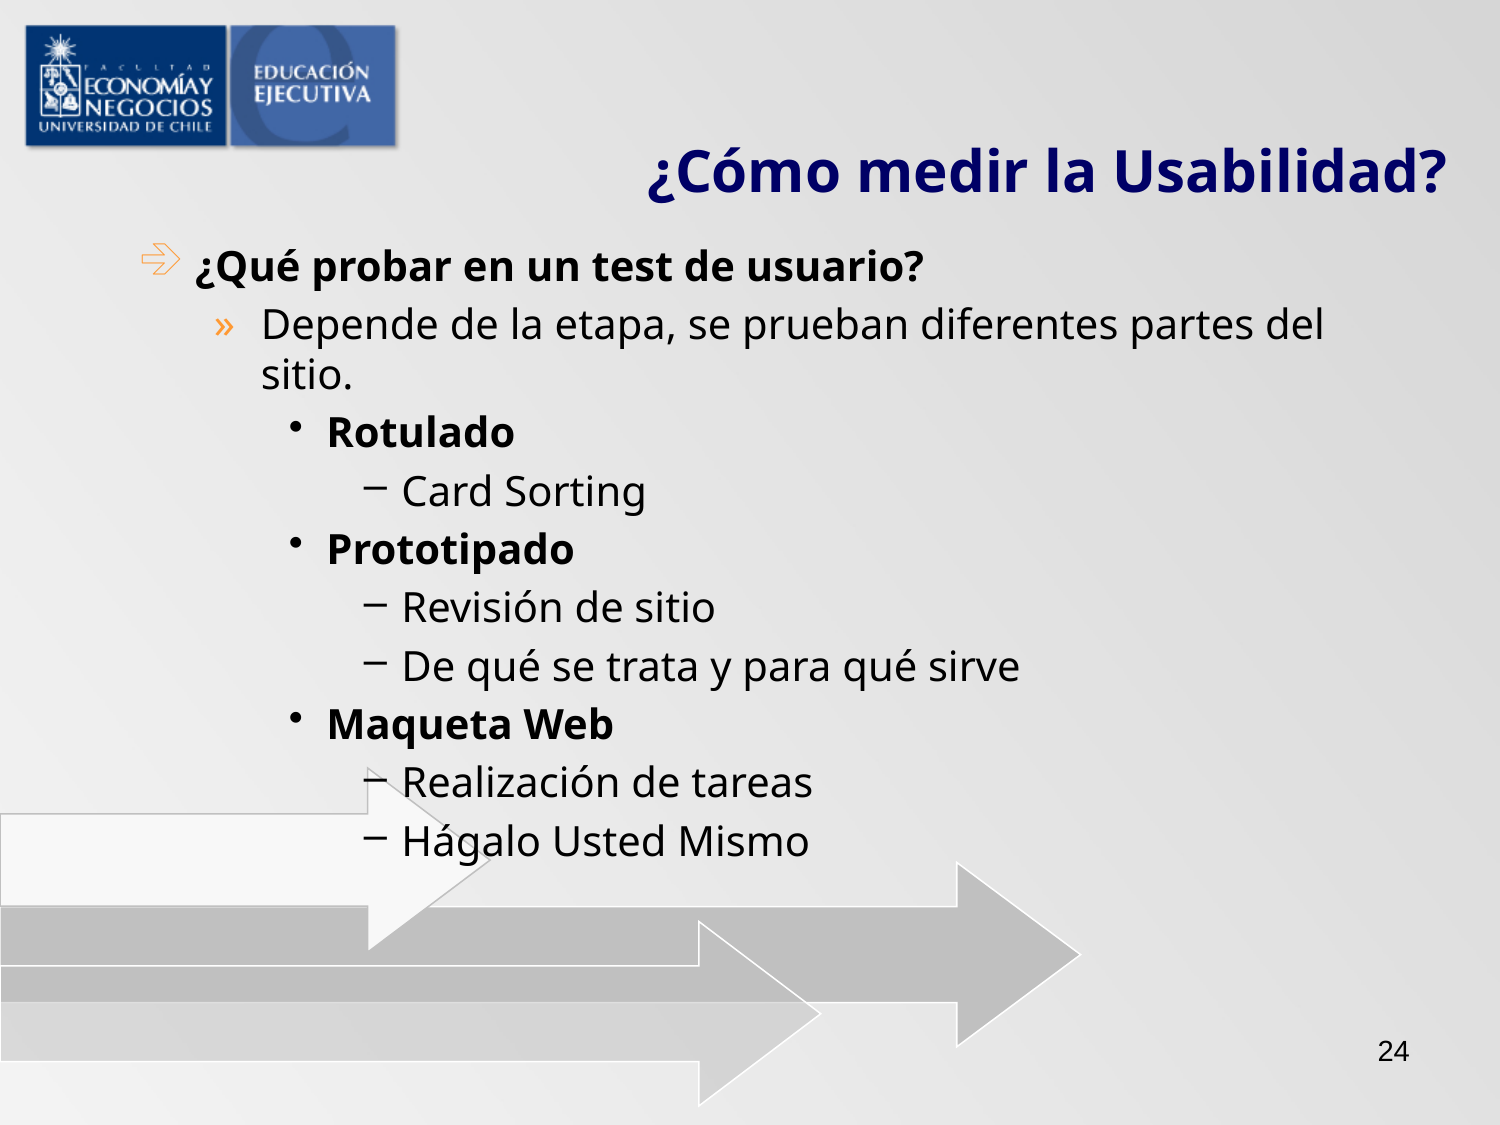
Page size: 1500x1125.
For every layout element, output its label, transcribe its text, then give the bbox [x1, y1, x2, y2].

picture [0, 0, 1500, 1125]
slide_number 24 [1074, 1024, 1426, 1103]
title ¿Cómo medir la Usabilidad? [162, 74, 1463, 263]
list ¿Qué probar en un test de usuario? Depende de la etapa, se prueban diferentes partes del sitio. Rotulado Card Sorting Prototipado Revisión de sitio De qué se trata y para qué sirve Maqueta Web Realización de tareas Hágalo Usted Mismo [123, 231, 1425, 945]
